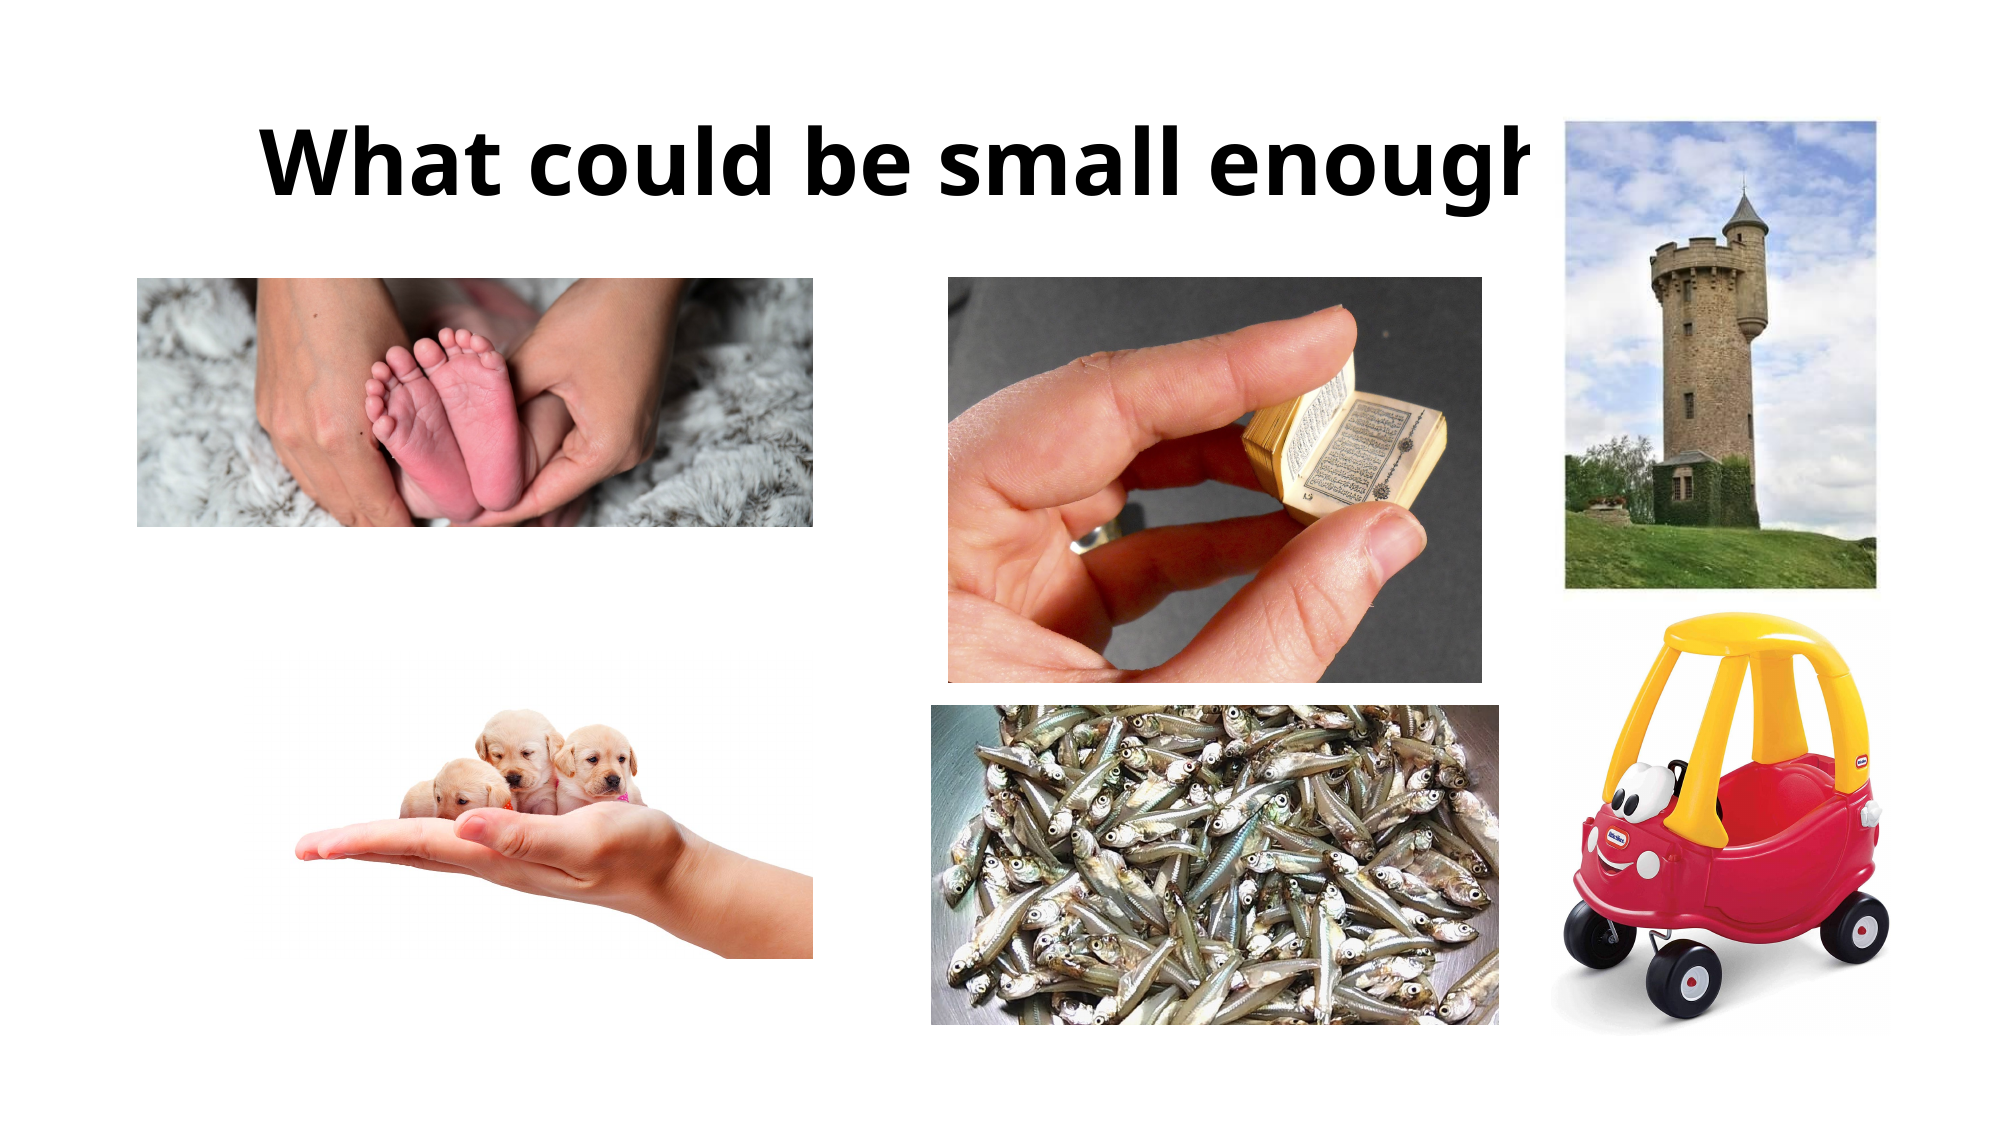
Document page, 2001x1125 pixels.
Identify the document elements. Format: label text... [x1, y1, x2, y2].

picture [948, 277, 1482, 683]
picture [1530, 100, 1912, 1036]
title What could be small enough? [244, 57, 1970, 275]
picture [244, 651, 813, 959]
picture [137, 278, 813, 527]
picture [931, 705, 1499, 1025]
